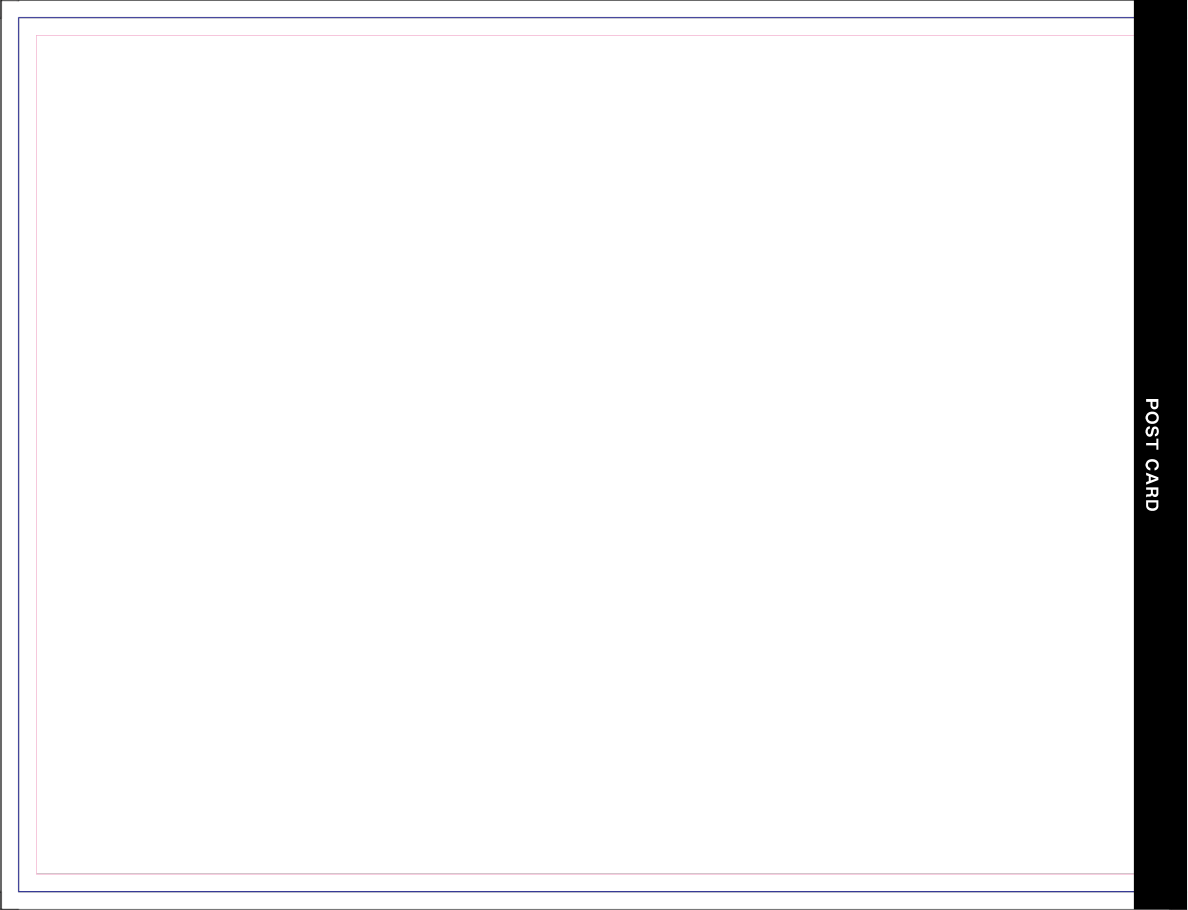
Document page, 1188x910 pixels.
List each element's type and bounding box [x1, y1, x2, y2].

picture [1145, 399, 1159, 511]
picture [0, 0, 1133, 910]
text_box [1133, 0, 1187, 910]
